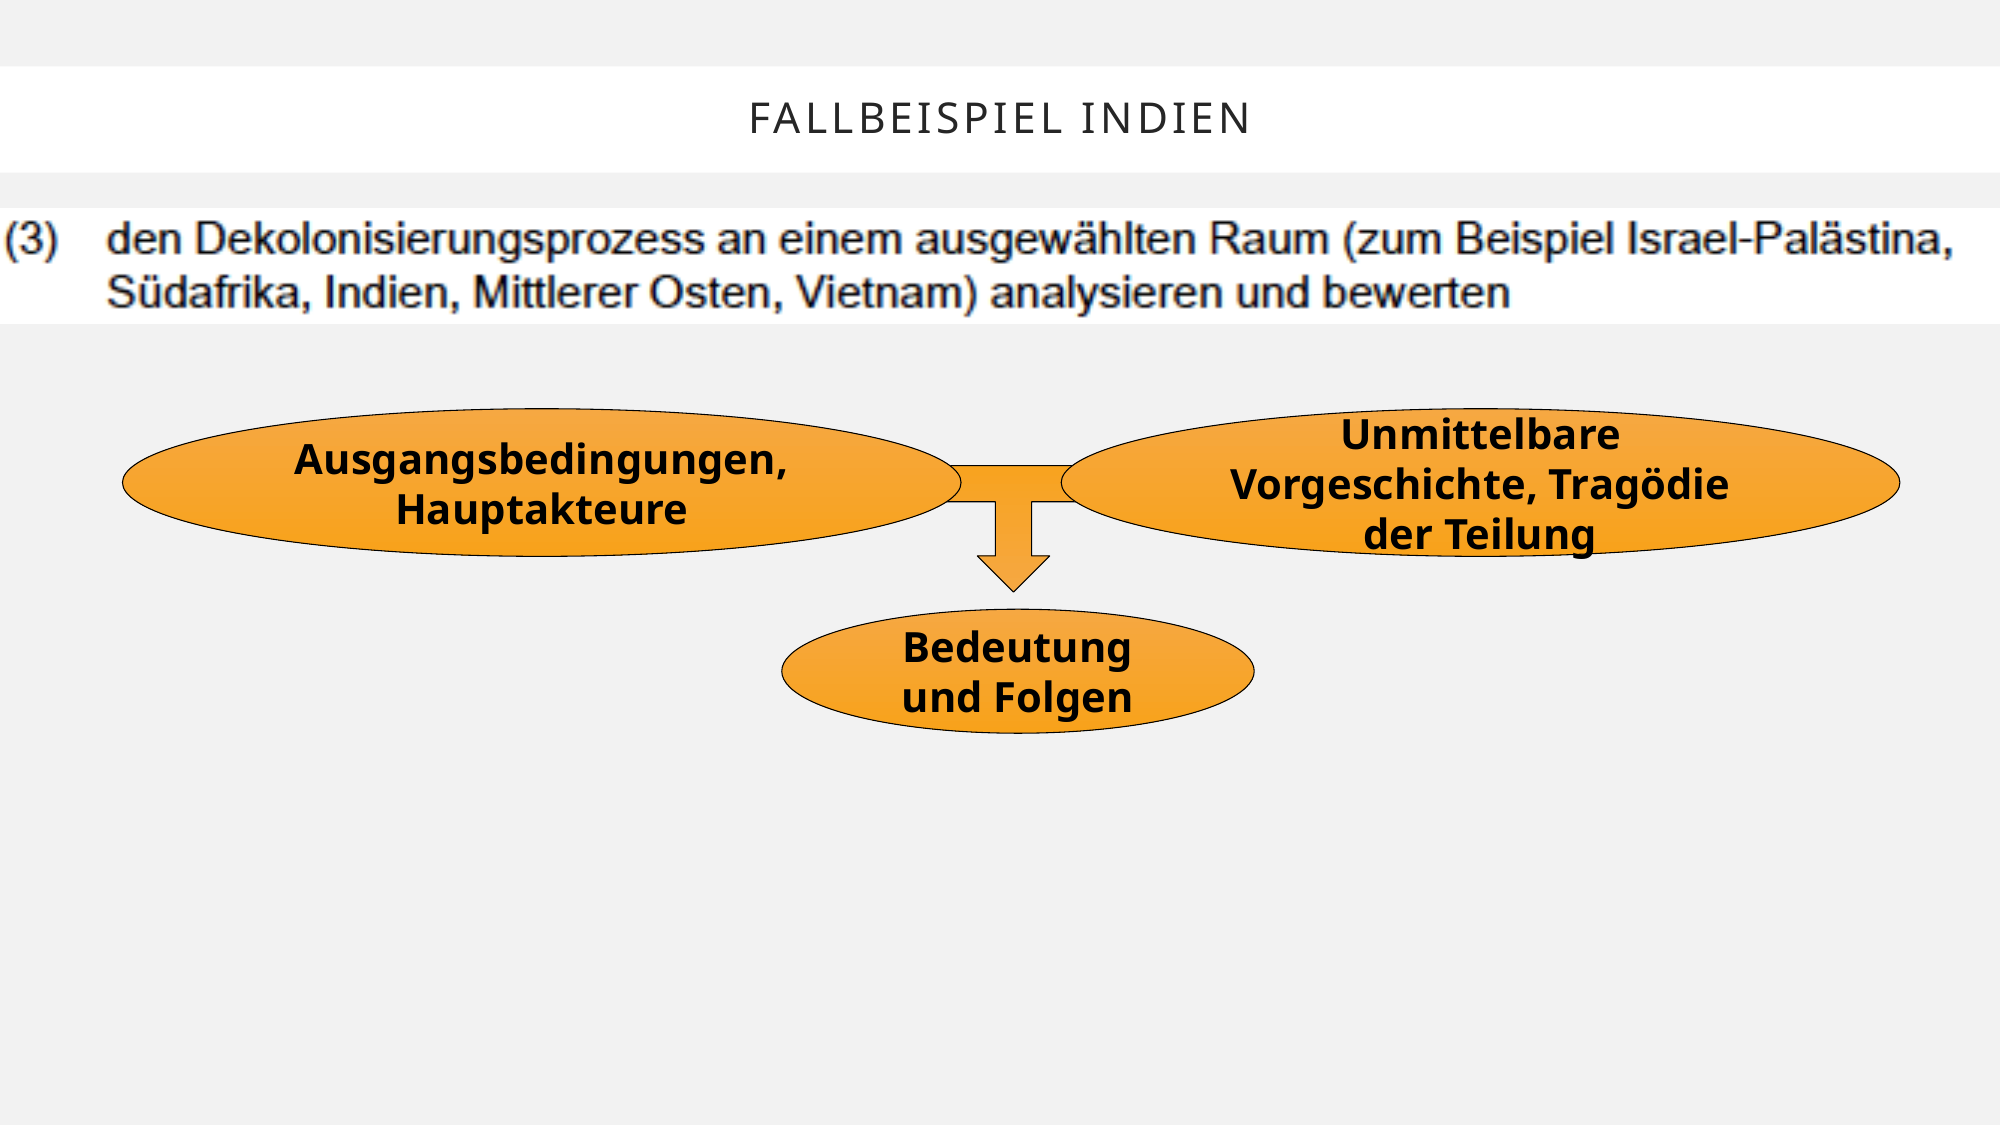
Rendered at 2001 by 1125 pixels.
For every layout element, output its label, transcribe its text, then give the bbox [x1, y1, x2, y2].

title Fallbeispiel Indien [0, 64, 2000, 175]
picture [0, 208, 2001, 324]
text_box [948, 465, 1075, 593]
text_box Bedeutung und Folgen [781, 608, 1255, 734]
text_box Ausgangsbedingungen, Hauptakteure [121, 408, 962, 557]
text_box Unmittelbare Vorgeschichte, Tragödie der Teilung [1060, 408, 1901, 557]
